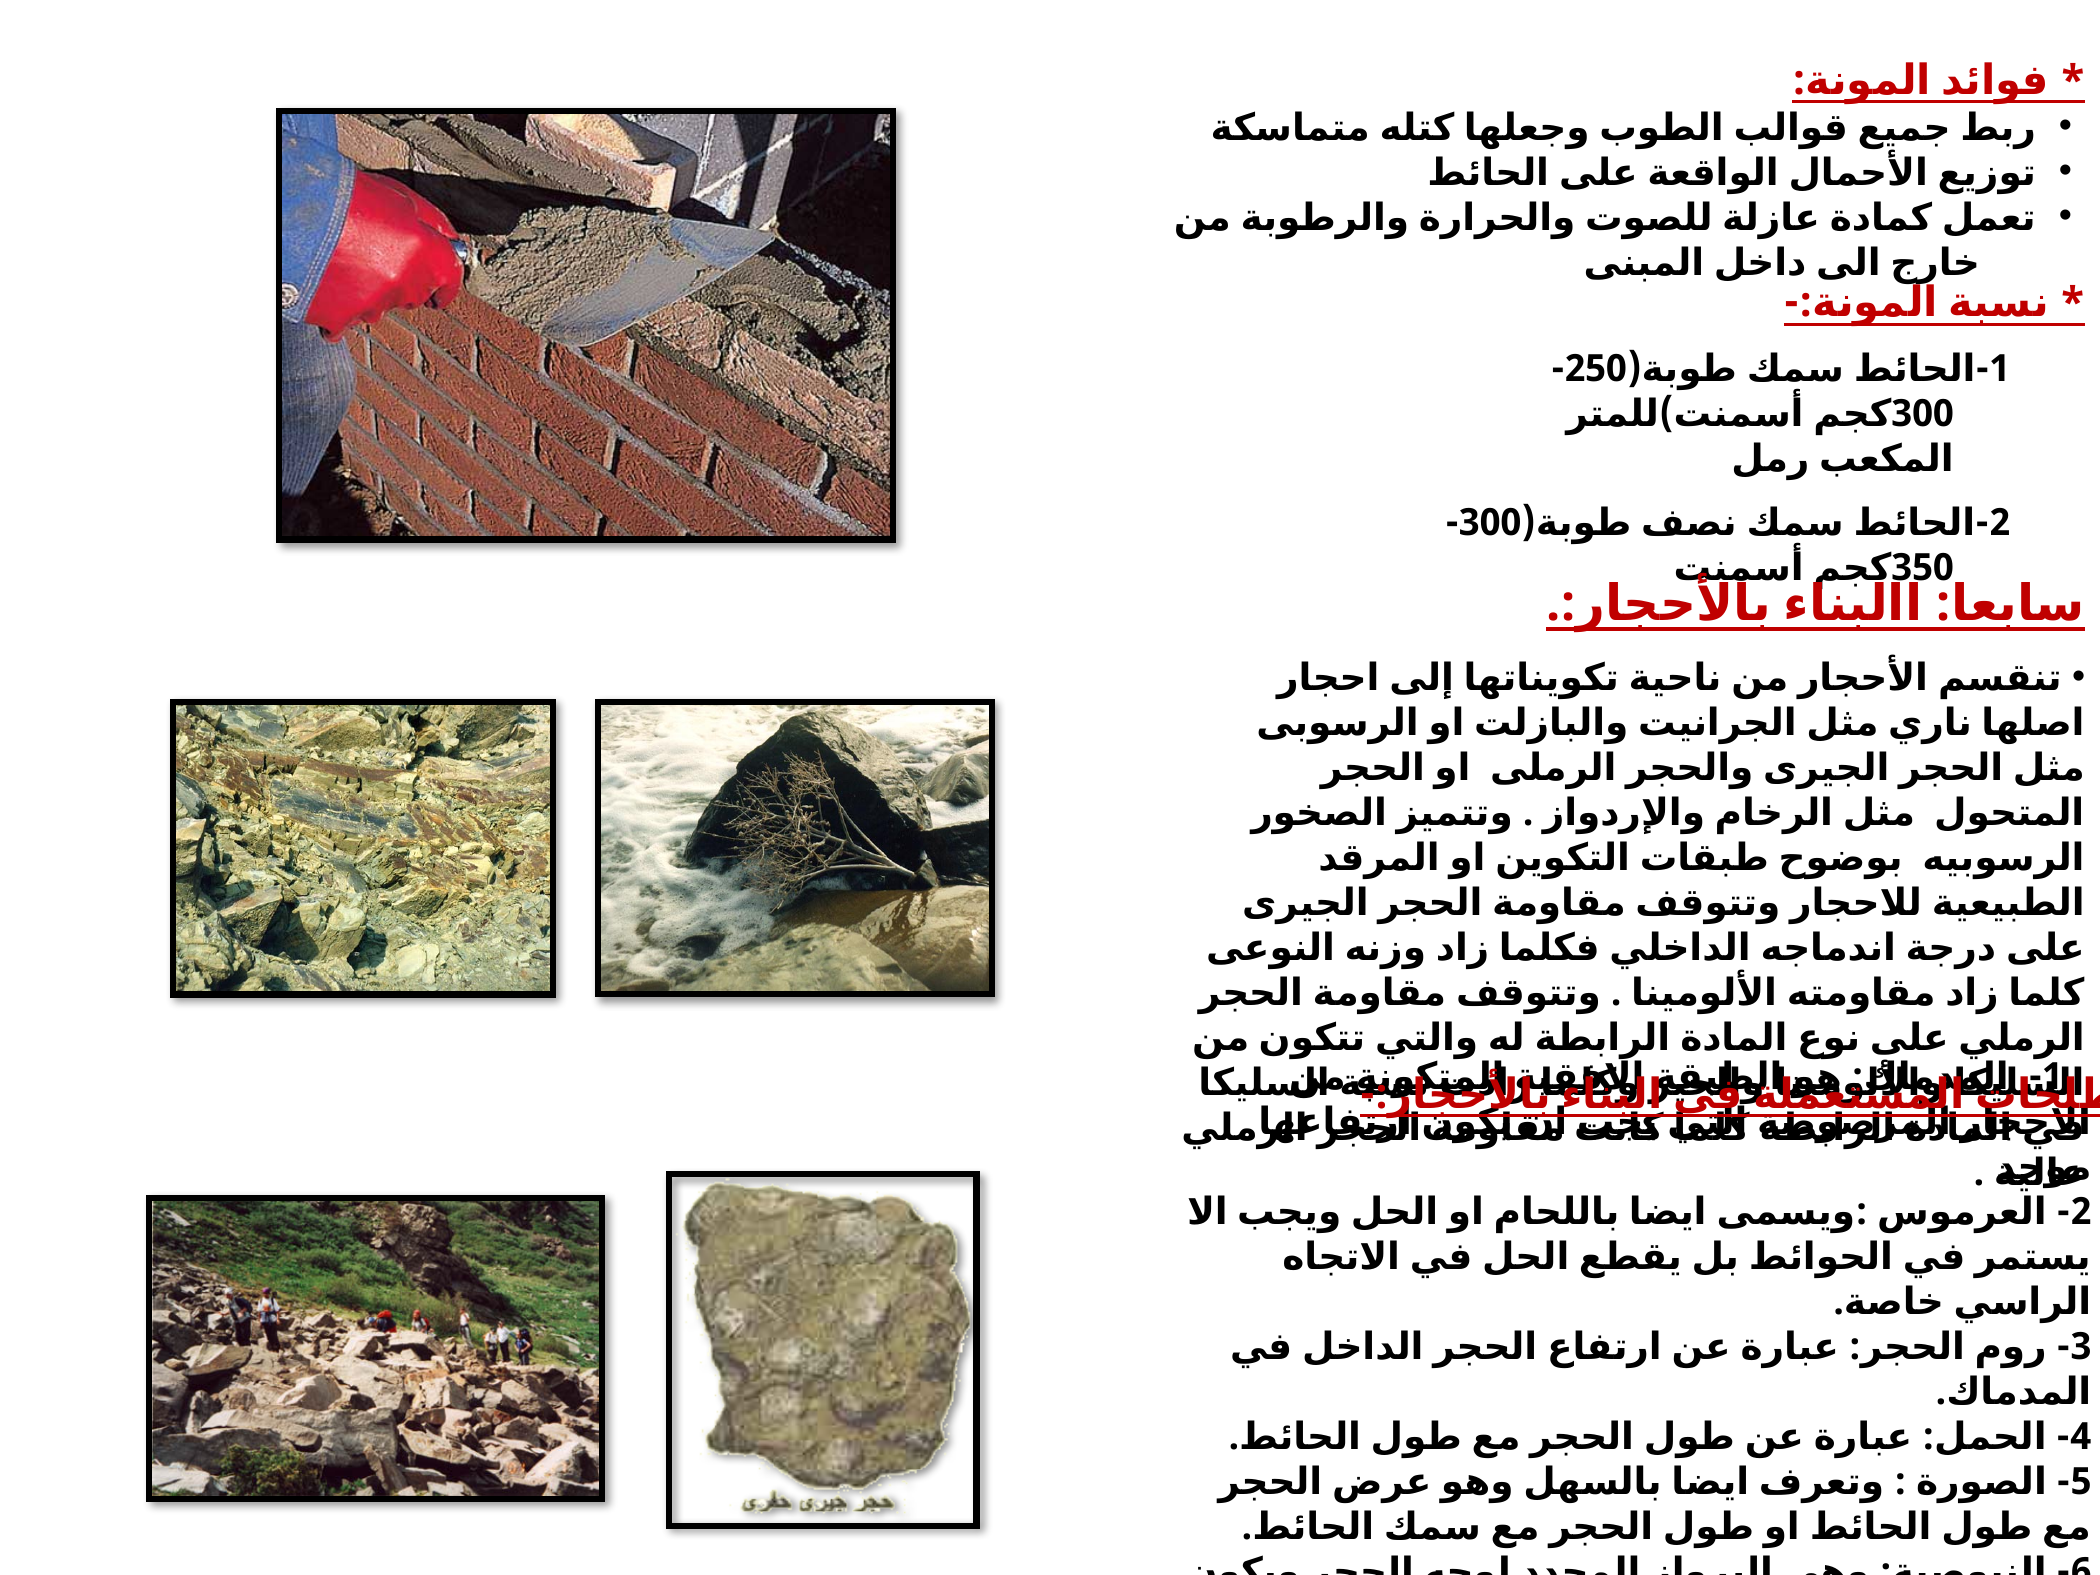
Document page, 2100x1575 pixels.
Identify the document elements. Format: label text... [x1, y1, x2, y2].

picture [671, 1177, 974, 1523]
text_box * فوائد المونة: ربط جميع قوالب الطوب وجعلها كتله متماسكة توزيع الأحمال الواقعة على الحائط تعمل كمادة عازلة للصوت والحرارة والرطوبة من خارج الى داخل المبنى [1100, 0, 2100, 380]
text_box 1- المدماك: هو الطبقة الافقية المتكونة من الاحجار المرصوصة التي يجب ان يكون ارتفاعها موحد 2- العرموس :ويسمى ايضا باللحام او الحل ويجب الا يستمر في الحوائط بل يقطع الحل في الاتجاه الراسي خاصة. 3- روم الحجر: عبارة عن ارتفاع الحجر الداخل في المدماك. 4- الحمل: عبارة عن طول الحجر مع طول الحائط. 5- الصورة : وتعرف ايضا بالسهل وهو عرض الحجر مع طول الحائط او طول الحجر مع سمك الحائط. 6- النبوصية: وهي البرواز المحدد لوجه الحجر ويكون غاطسا عن وجه الحجر ومقطوعا [1156, 1177, 2100, 1513]
picture [600, 704, 989, 992]
picture [281, 113, 890, 537]
picture [151, 1200, 600, 1496]
text_box سابعا: االبناء بالأحجار:. [1154, 563, 2100, 638]
text_box * نسبة المونة:- 1-الحائط سمك طوبة(250-300كجم أسمنت)للمتر المكعب رمل 2-الحائط سمك نصف طوبة(300-350كجم أسمنت [1413, 267, 2100, 563]
text_box تنقسم الأحجار من ناحية تكويناتها إلى احجار اصلها ناري مثل الجرانيت والبازلت او الرسوبى مثل الحجر الجيرى والحجر الرملى او الحجر المتحول مثل الرخام والإردواز . وتتميز الصخور الرسوبيه بوضوح طبقات التكوين او المرقد الطبيعية للاحجار وتتوقف مقاومة الحجر الجيرى على درجة اندماجه الداخلي فكلما زاد وزنه النوعى كلما زاد مقاومته الألومينا . وتتوقف مقاومة الحجر الرملي على نوع المادة الرابطة له والتي تتكون من السليكا والألومينا والجير وكلما زادت نسبة السليكا في المادة الرابطة كلما كانت مقاومة الحجر الرملي عالية . [1162, 645, 2100, 1177]
picture [175, 704, 550, 992]
text_box المصطلحات المستعملة فى البناء بالأحجار:- [1344, 1059, 2100, 1124]
